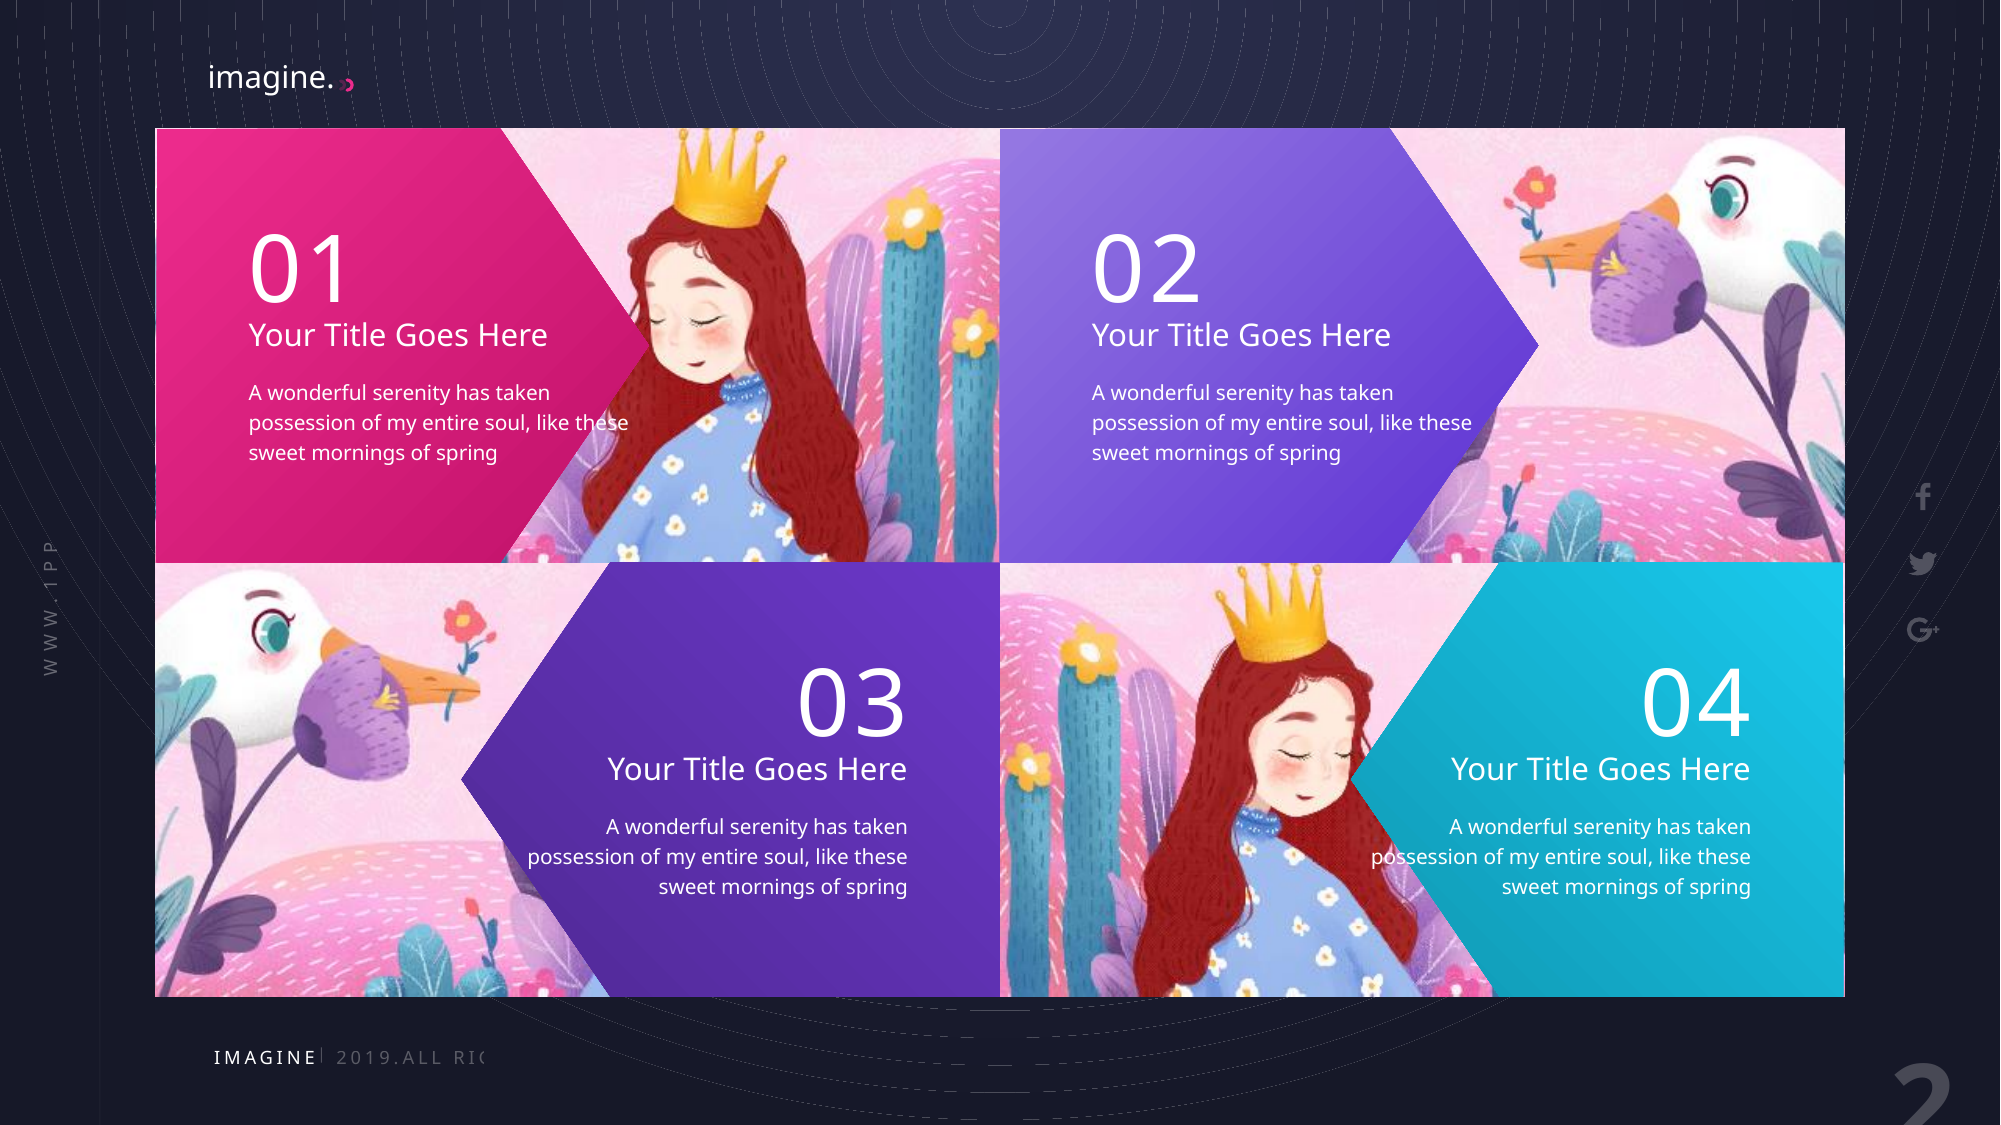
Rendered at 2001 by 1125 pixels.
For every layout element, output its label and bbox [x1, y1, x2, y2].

text_box [1077, 223, 1493, 471]
text_box [1350, 657, 1767, 905]
text_box [507, 657, 923, 905]
text_box [233, 223, 649, 471]
picture [155, 128, 1845, 997]
